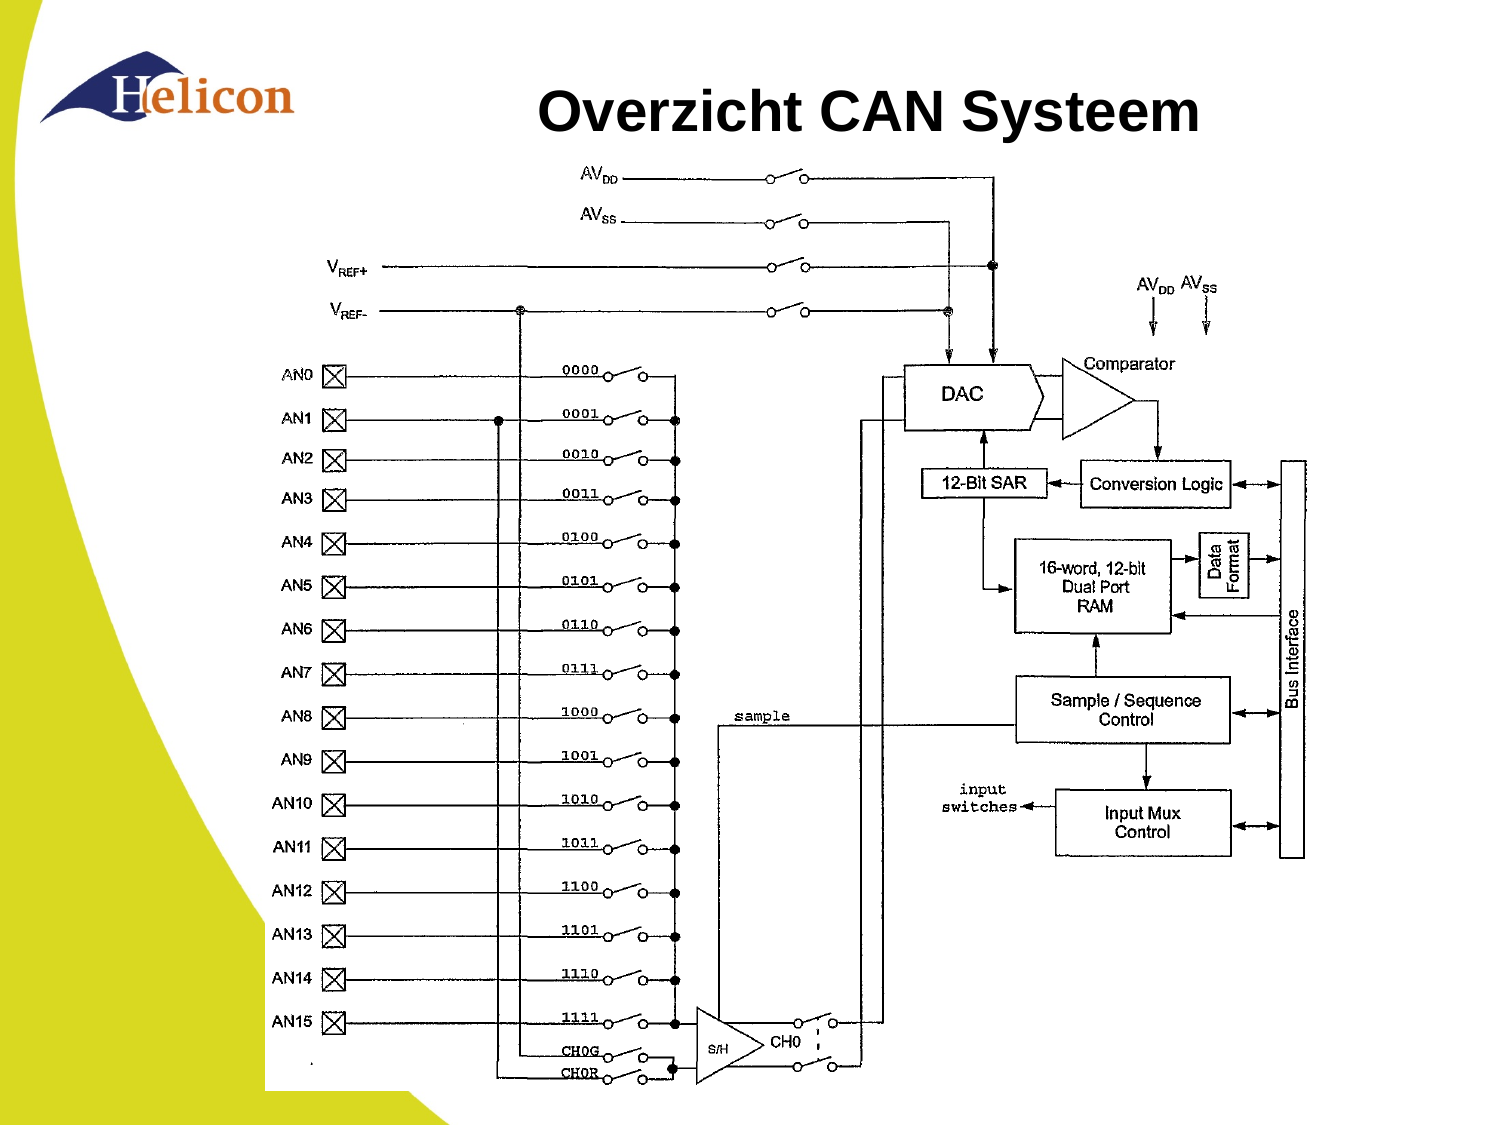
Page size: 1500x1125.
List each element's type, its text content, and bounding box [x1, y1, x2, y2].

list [265, 160, 1313, 1091]
picture [0, 0, 1500, 1125]
title Overzicht CAN Systeem [324, 54, 1415, 161]
